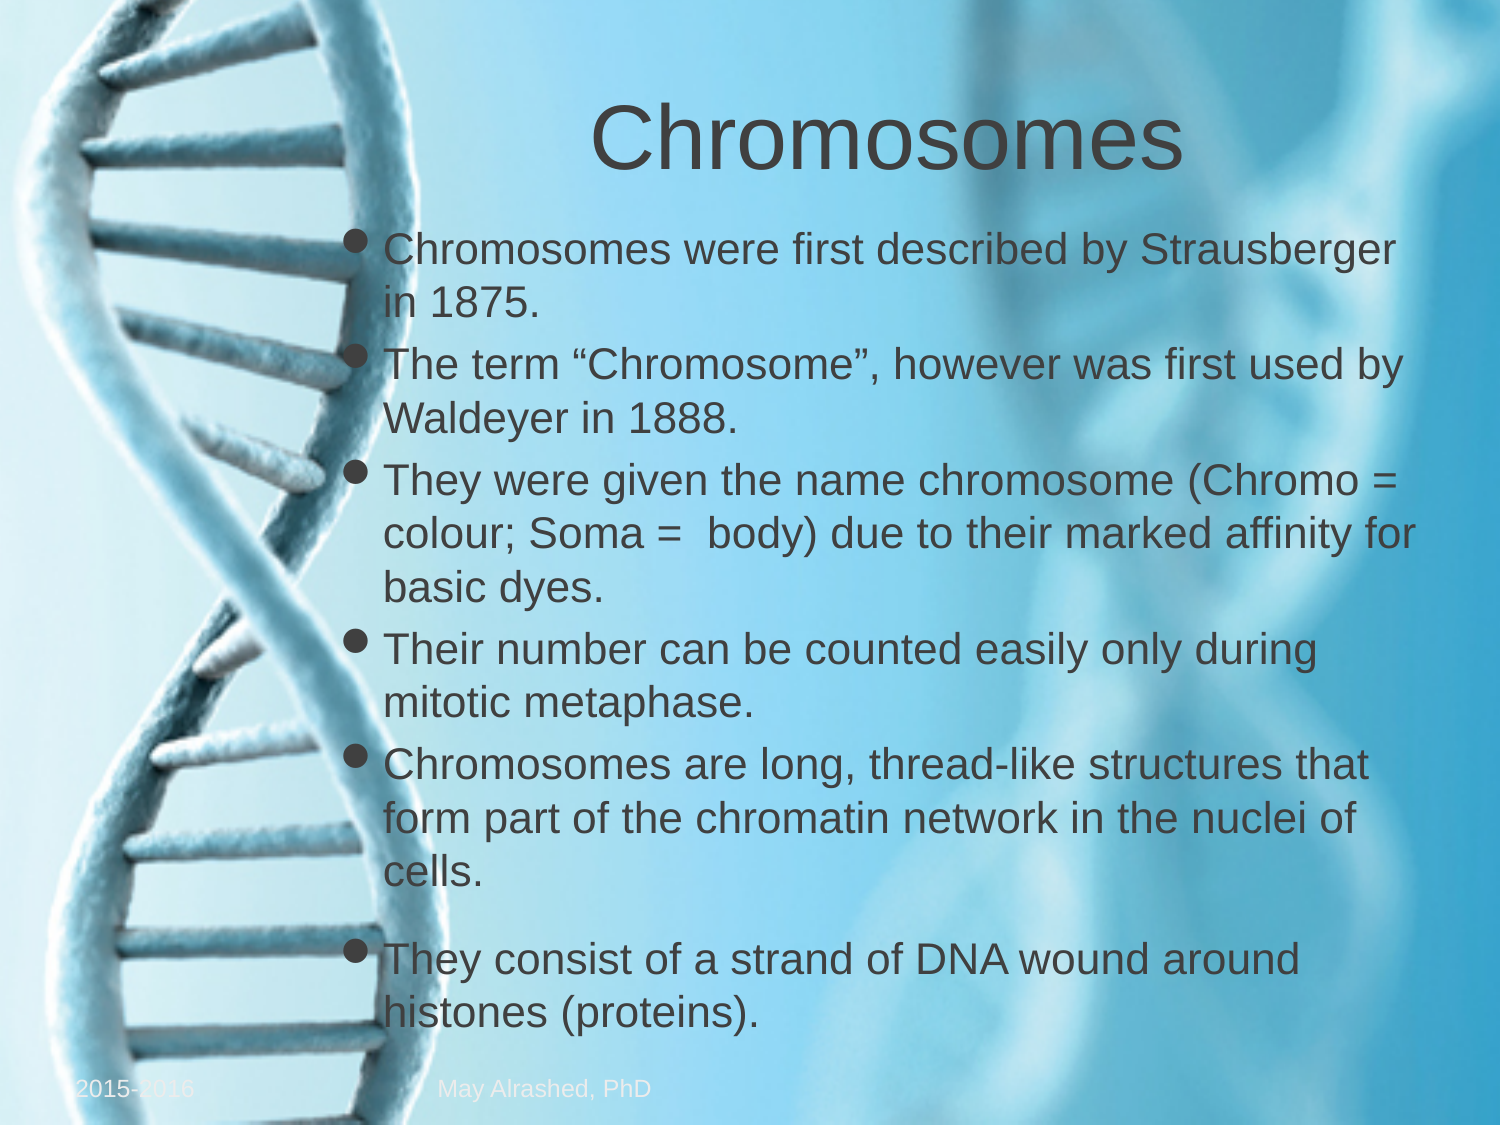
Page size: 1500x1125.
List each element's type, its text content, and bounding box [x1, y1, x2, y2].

title Chromosomes [350, 0, 1425, 188]
list Chromosomes were first described by Strausberger in 1875. The term “Chromosome”, however was first used by Waldeyer in 1888. They were given the name chromosome (Chromo = colour; Soma = body) due to their marked affinity for basic dyes. Their number can be counted easily only during mitotic metaphase. Chromosomes are long, thread-like structures that form part of the chromatin network in the nuclei of cells. They consist of a strand of DNA wound around histones (proteins). [324, 212, 1450, 1050]
picture [0, 0, 1500, 1125]
footer May Alrashed, PhD [437, 1042, 988, 1103]
slide_number 2015-2016 [75, 1042, 425, 1103]
